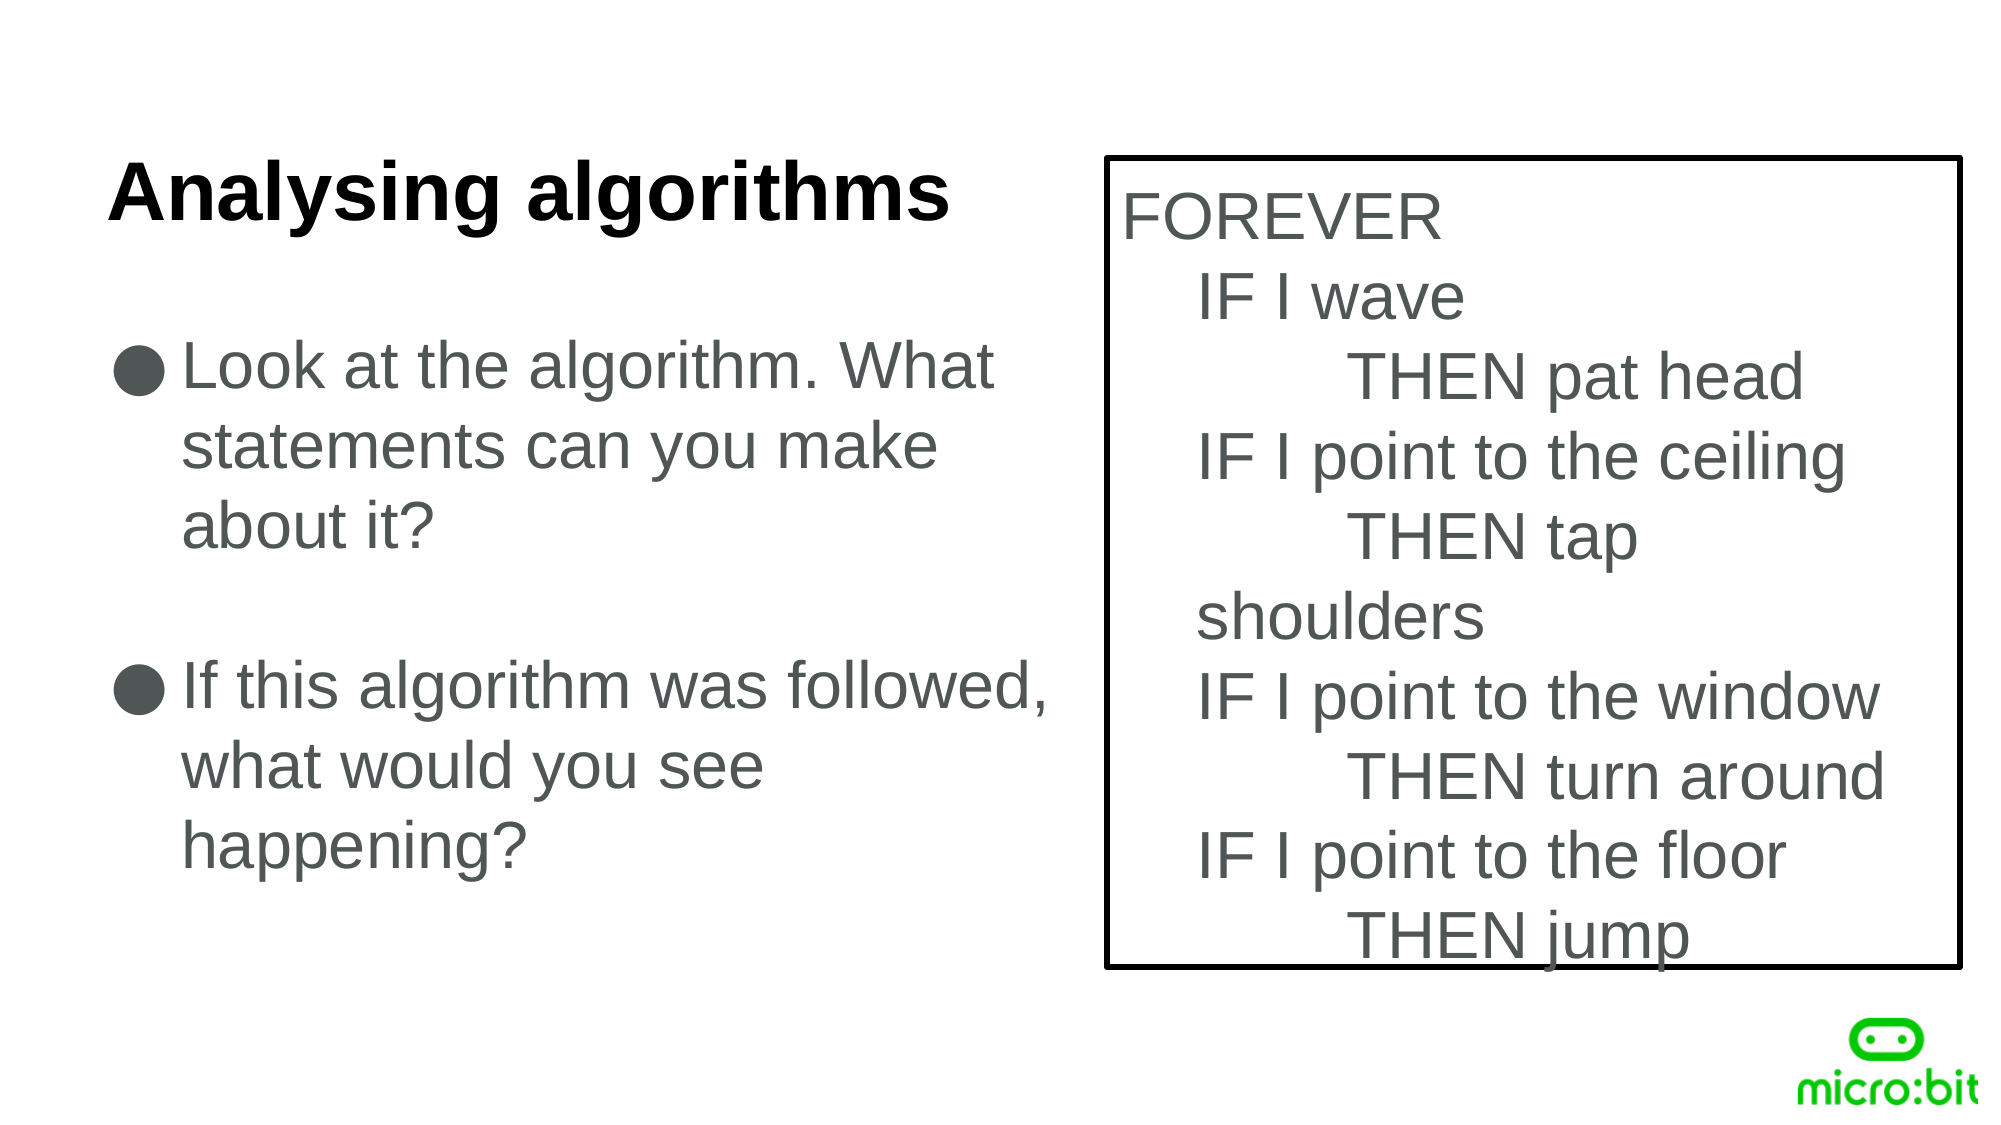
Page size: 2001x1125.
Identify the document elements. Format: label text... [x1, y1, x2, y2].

text_box Analysing algorithms Look at the algorithm. What statements can you make about it? If this algorithm was followed, what would you see happening? [91, 44, 1107, 868]
text_box FOREVER IF I wave THEN pat head IF I point to the ceiling THEN tap shoulders IF I point to the window THEN turn around IF I point to the floor THEN jump [1106, 157, 1960, 968]
picture [1797, 1017, 1978, 1106]
